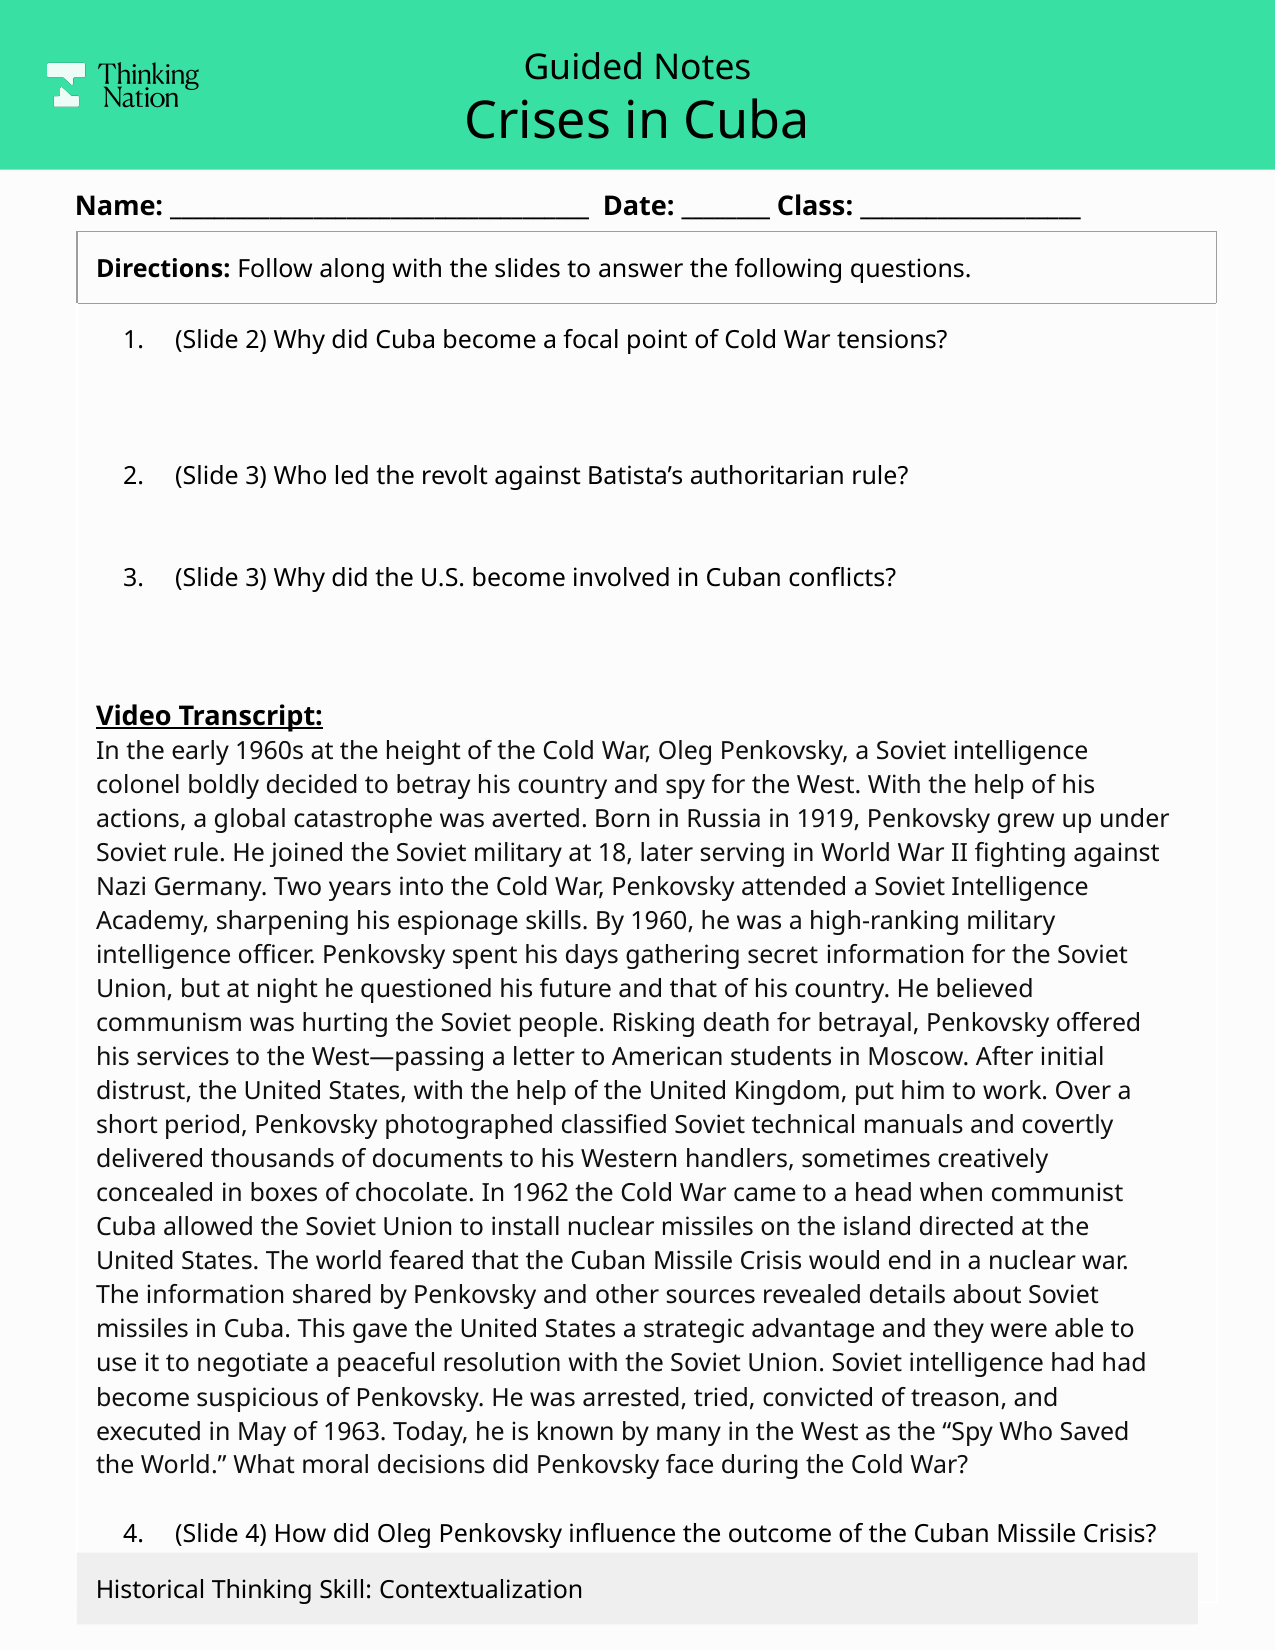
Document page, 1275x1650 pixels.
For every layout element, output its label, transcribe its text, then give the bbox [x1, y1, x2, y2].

text_box Name: ______________________________________ Date: ________ Class: ____________________ [58, 172, 1275, 235]
table_cell (Slide 2) Why did Cuba become a focal point of Cold War tensions? (Slide 3) Who led the revolt against Batista’s authoritarian rule? (Slide 3) Why did the U.S. become involved in Cuban conflicts? Video Transcript: In the early 1960s at the height of the Cold War, Oleg Penkovsky, a Soviet intelligence colonel boldly decided to betray his country and spy for the West. With the help of his actions, a global catastrophe was averted. Born in Russia in 1919, Penkovsky grew up under Soviet rule. He joined the Soviet military at 18, later serving in World War II fighting against Nazi Germany. Two years into the Cold War, Penkovsky attended a Soviet Intelligence Academy, sharpening his espionage skills. By 1960, he was a high-ranking military intelligence officer. Penkovsky spent his days gathering secret information for the Soviet Union, but at night he questioned his future and that of his country. He believed communism was hurting the Soviet people. Risking death for betrayal, Penkovsky offered his services to the West—passing a letter to American students in Moscow. After initial distrust, the United States, with the help of the United Kingdom, put him to work. Over a short period, Penkovsky photographed classified Soviet technical manuals and covertly delivered thousands of documents to his Western handlers, sometimes creatively concealed in boxes of chocolate. In 1962 the Cold War came to a head when communist Cuba allowed the Soviet Union to install nuclear missiles on the island directed at the United States. The world feared that the Cuban Missile Crisis would end in a nuclear war. The information shared by Penkovsky and other sources revealed details about Soviet missiles in Cuba. This gave the United States a strategic advantage and they were able to use it to negotiate a peaceful resolution with the Soviet Union. Soviet intelligence had had become suspicious of Penkovsky. He was arrested, tried, convicted of treason, and executed in May of 1963. Today, he is known by many in the West as the “Spy Who Saved the World.” What moral decisions did Penkovsky face during the Cold War? (Slide 4) How did Oleg Penkovsky influence the outcome of the Cuban Missile Crisis? [78, 304, 1216, 1601]
text_box Historical Thinking Skill: Contextualization [76, 1552, 1198, 1625]
picture [29, 48, 204, 122]
text_box Guided Notes Crises in Cuba [0, 0, 1275, 170]
table_header Directions: Follow along with the slides to answer the following questions. [78, 235, 1216, 303]
